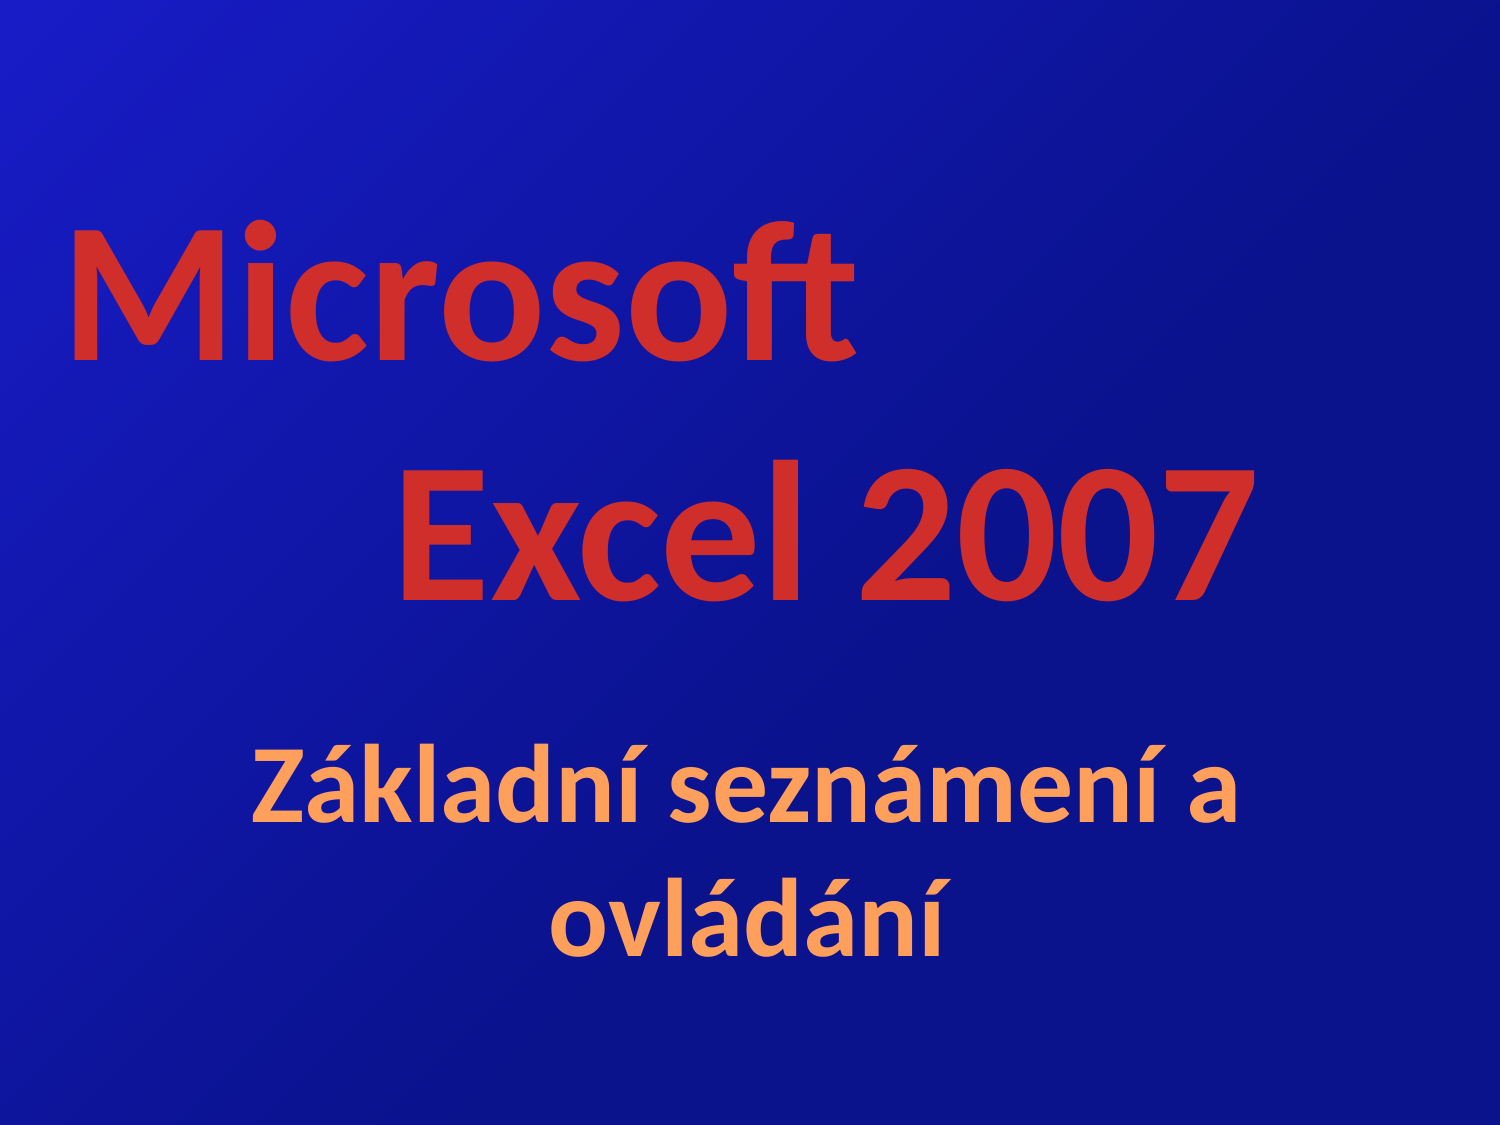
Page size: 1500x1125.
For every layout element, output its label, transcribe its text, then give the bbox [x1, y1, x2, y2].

title Microsoft Excel 2007 [46, 164, 1442, 638]
subtitle Základní seznámení a ovládání [222, 703, 1273, 991]
